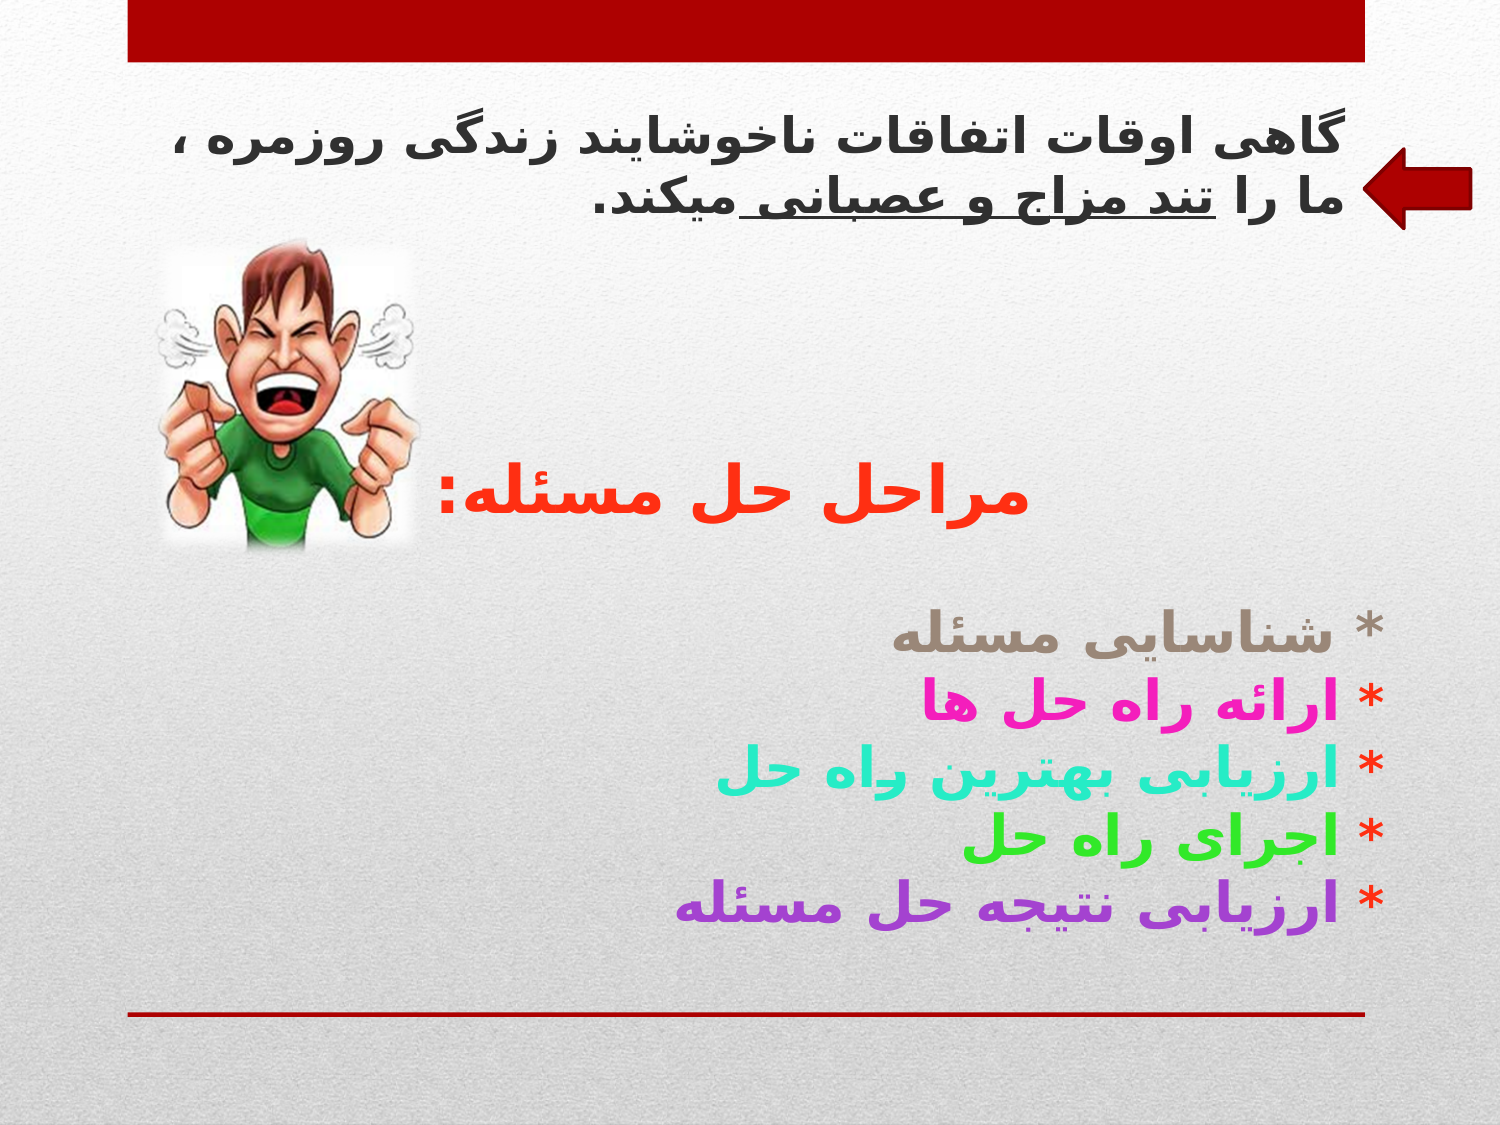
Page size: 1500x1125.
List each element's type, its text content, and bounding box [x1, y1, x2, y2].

picture [146, 230, 430, 561]
text_box [1362, 147, 1473, 231]
list گاهی اوقات اتفاقات ناخوشایند زندگی روزمره ، ما را تند مزاج و عصبانی میکند. مراحل حل مسئله: [123, 101, 1362, 622]
title * شناسایی مسئله * ارائه راه حل ها * ارزیابی بهترین راه حل * اجرای راه حل * ارزیابی نتیجه حل مسئله [64, 527, 1400, 942]
